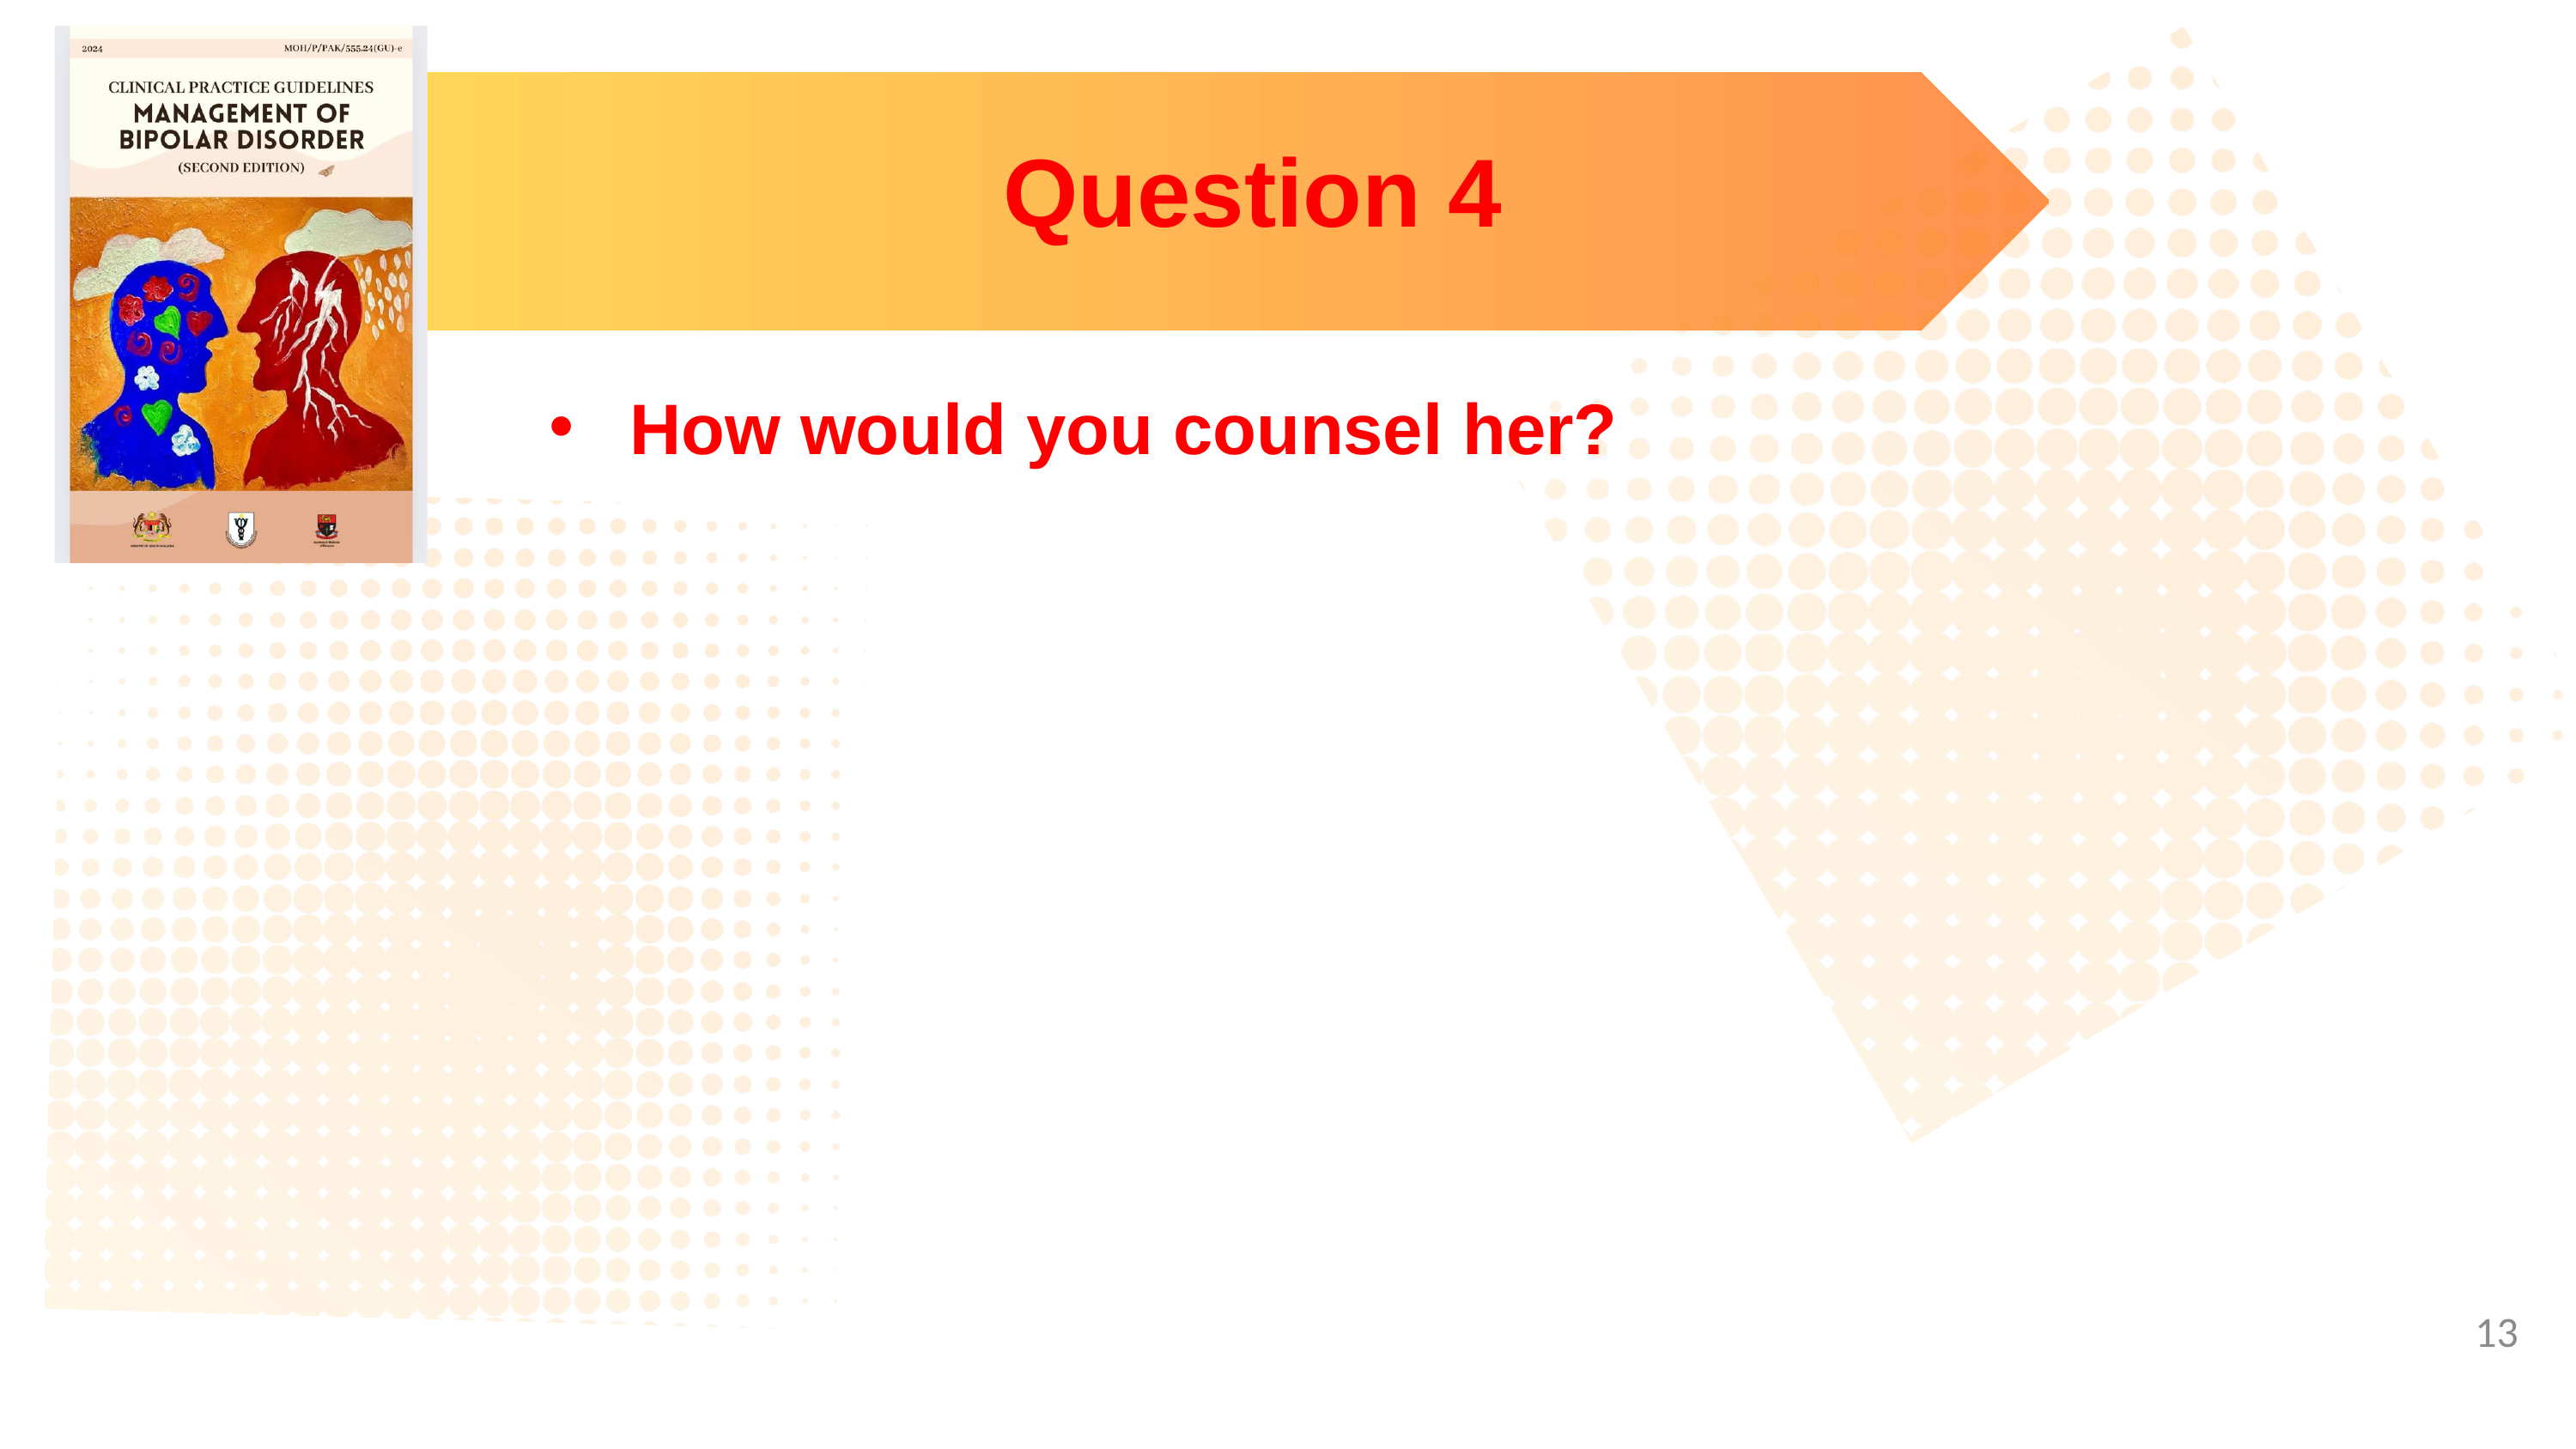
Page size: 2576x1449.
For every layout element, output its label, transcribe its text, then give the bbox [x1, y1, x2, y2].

text_box [1515, 26, 2576, 1144]
text_box [43, 496, 870, 1331]
slide_number 13 [2230, 1305, 2531, 1356]
text_box How would you counsel her? [536, 376, 1921, 476]
text_box [54, 26, 428, 563]
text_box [240, 72, 2049, 331]
